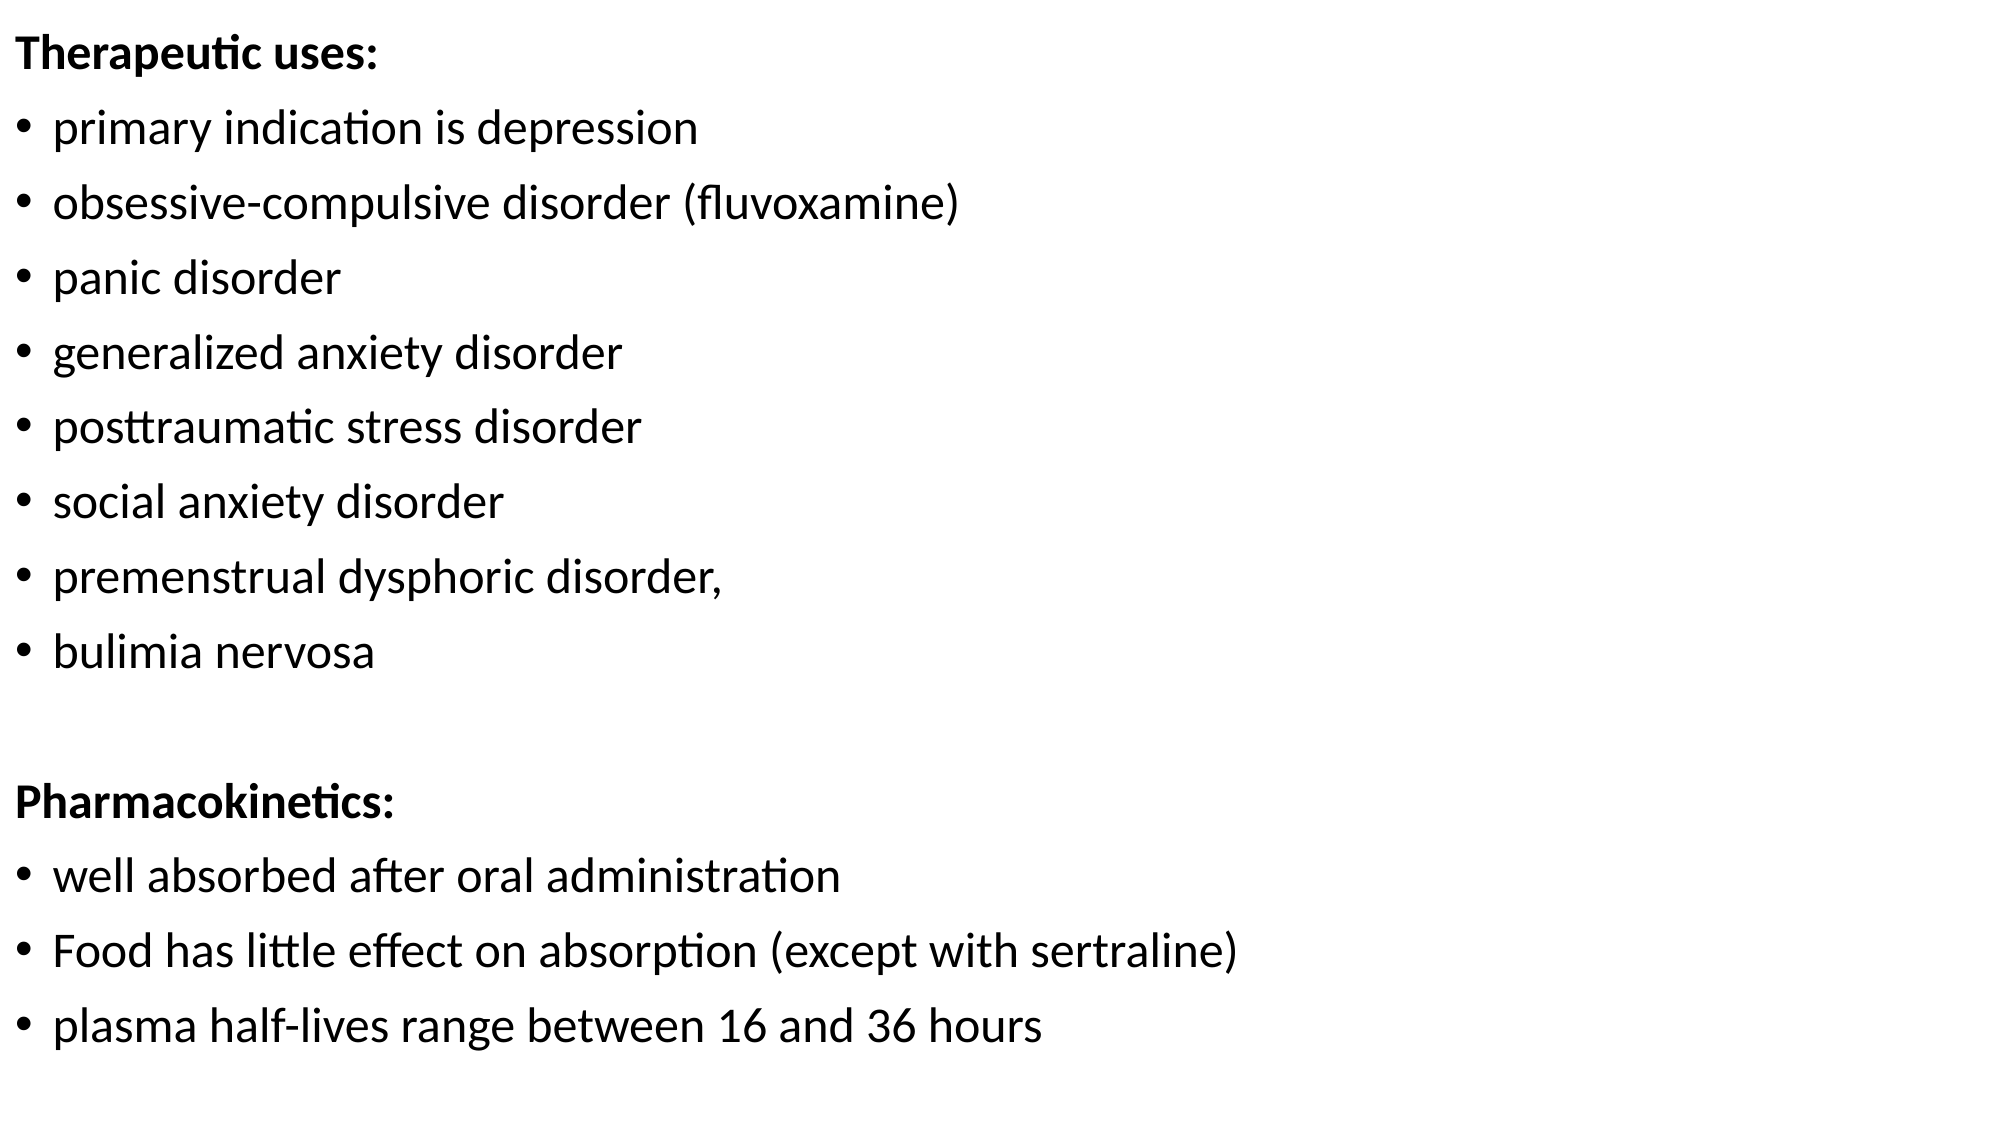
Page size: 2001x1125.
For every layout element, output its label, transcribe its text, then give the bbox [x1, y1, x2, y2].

list Therapeutic uses: primary indication is depression obsessive-compulsive disorder (fluvoxamine) panic disorder generalized anxiety disorder posttraumatic stress disorder social anxiety disorder premenstrual dysphoric disorder, bulimia nervosa Pharmacokinetics: well absorbed after oral administration Food has little effect on absorption (except with sertraline) plasma half-lives range between 16 and 36 hours [0, 19, 1863, 1014]
